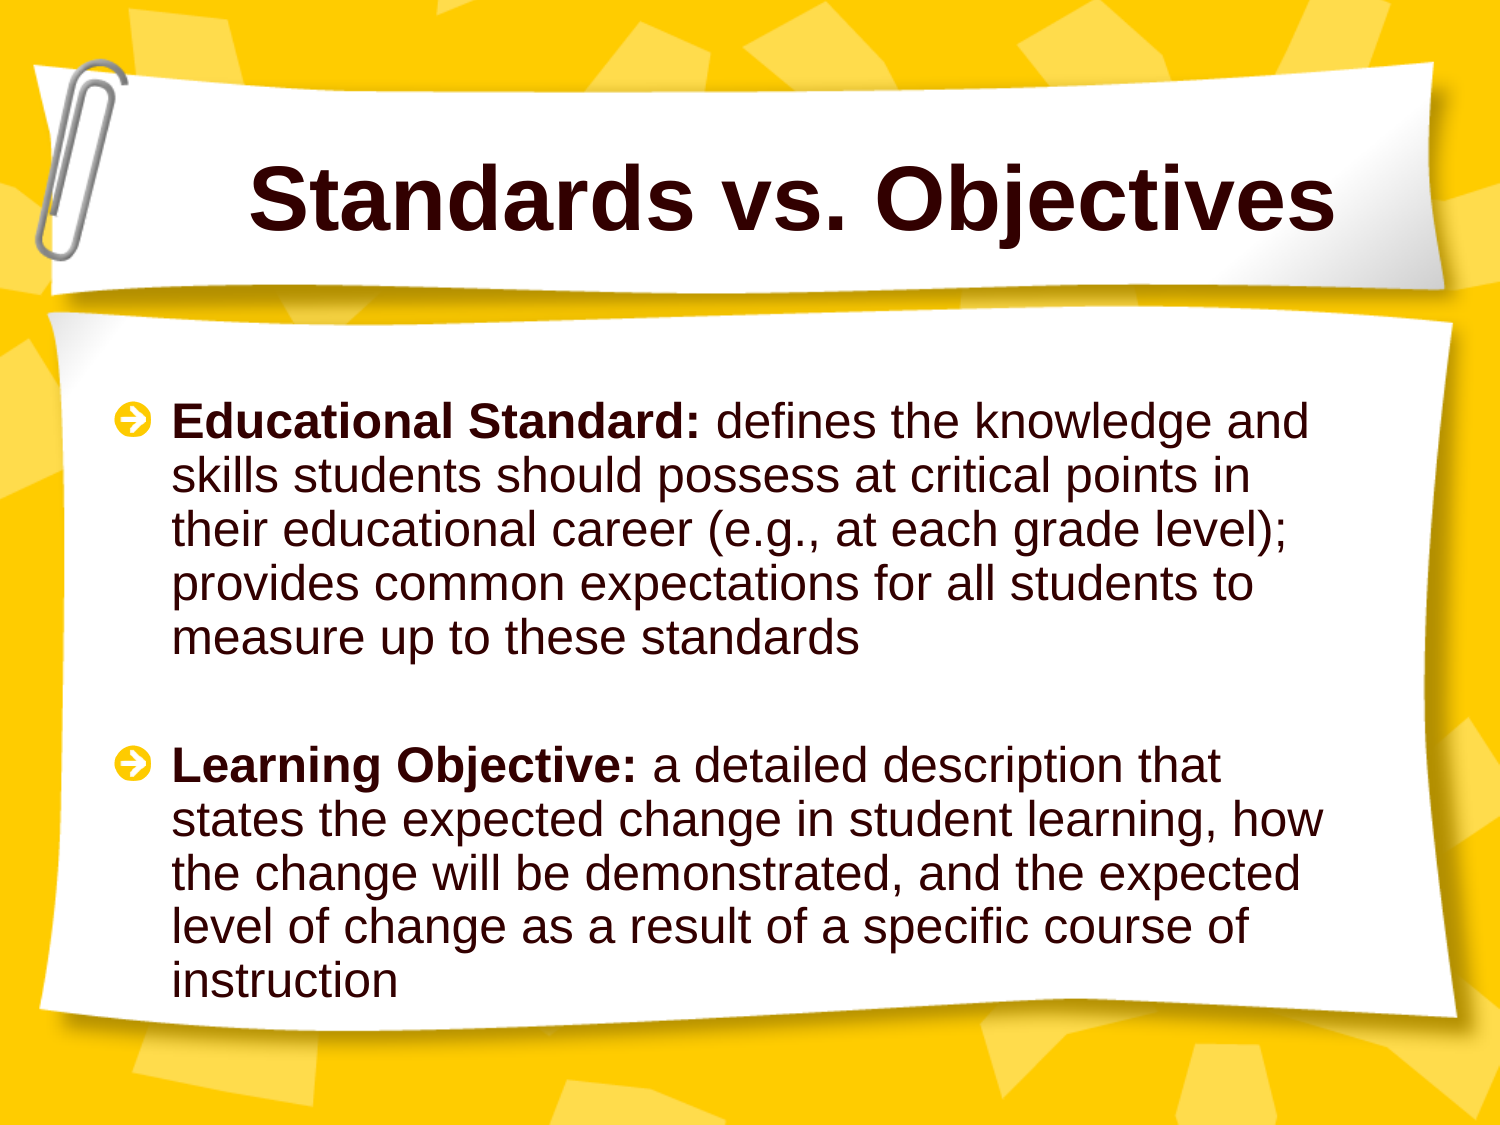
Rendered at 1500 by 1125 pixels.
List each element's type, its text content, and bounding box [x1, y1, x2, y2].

list Educational Standard: defines the knowledge and skills students should possess at critical points in their educational career (e.g., at each grade level); provides common expectations for all students to measure up to these standards Learning Objective: a detailed description that states the expected change in student learning, how the change will be demonstrated, and the expected level of change as a result of a specific course of instruction [99, 387, 1363, 1026]
title Standards vs. Objectives [174, 62, 1413, 326]
picture [0, 0, 1500, 1125]
